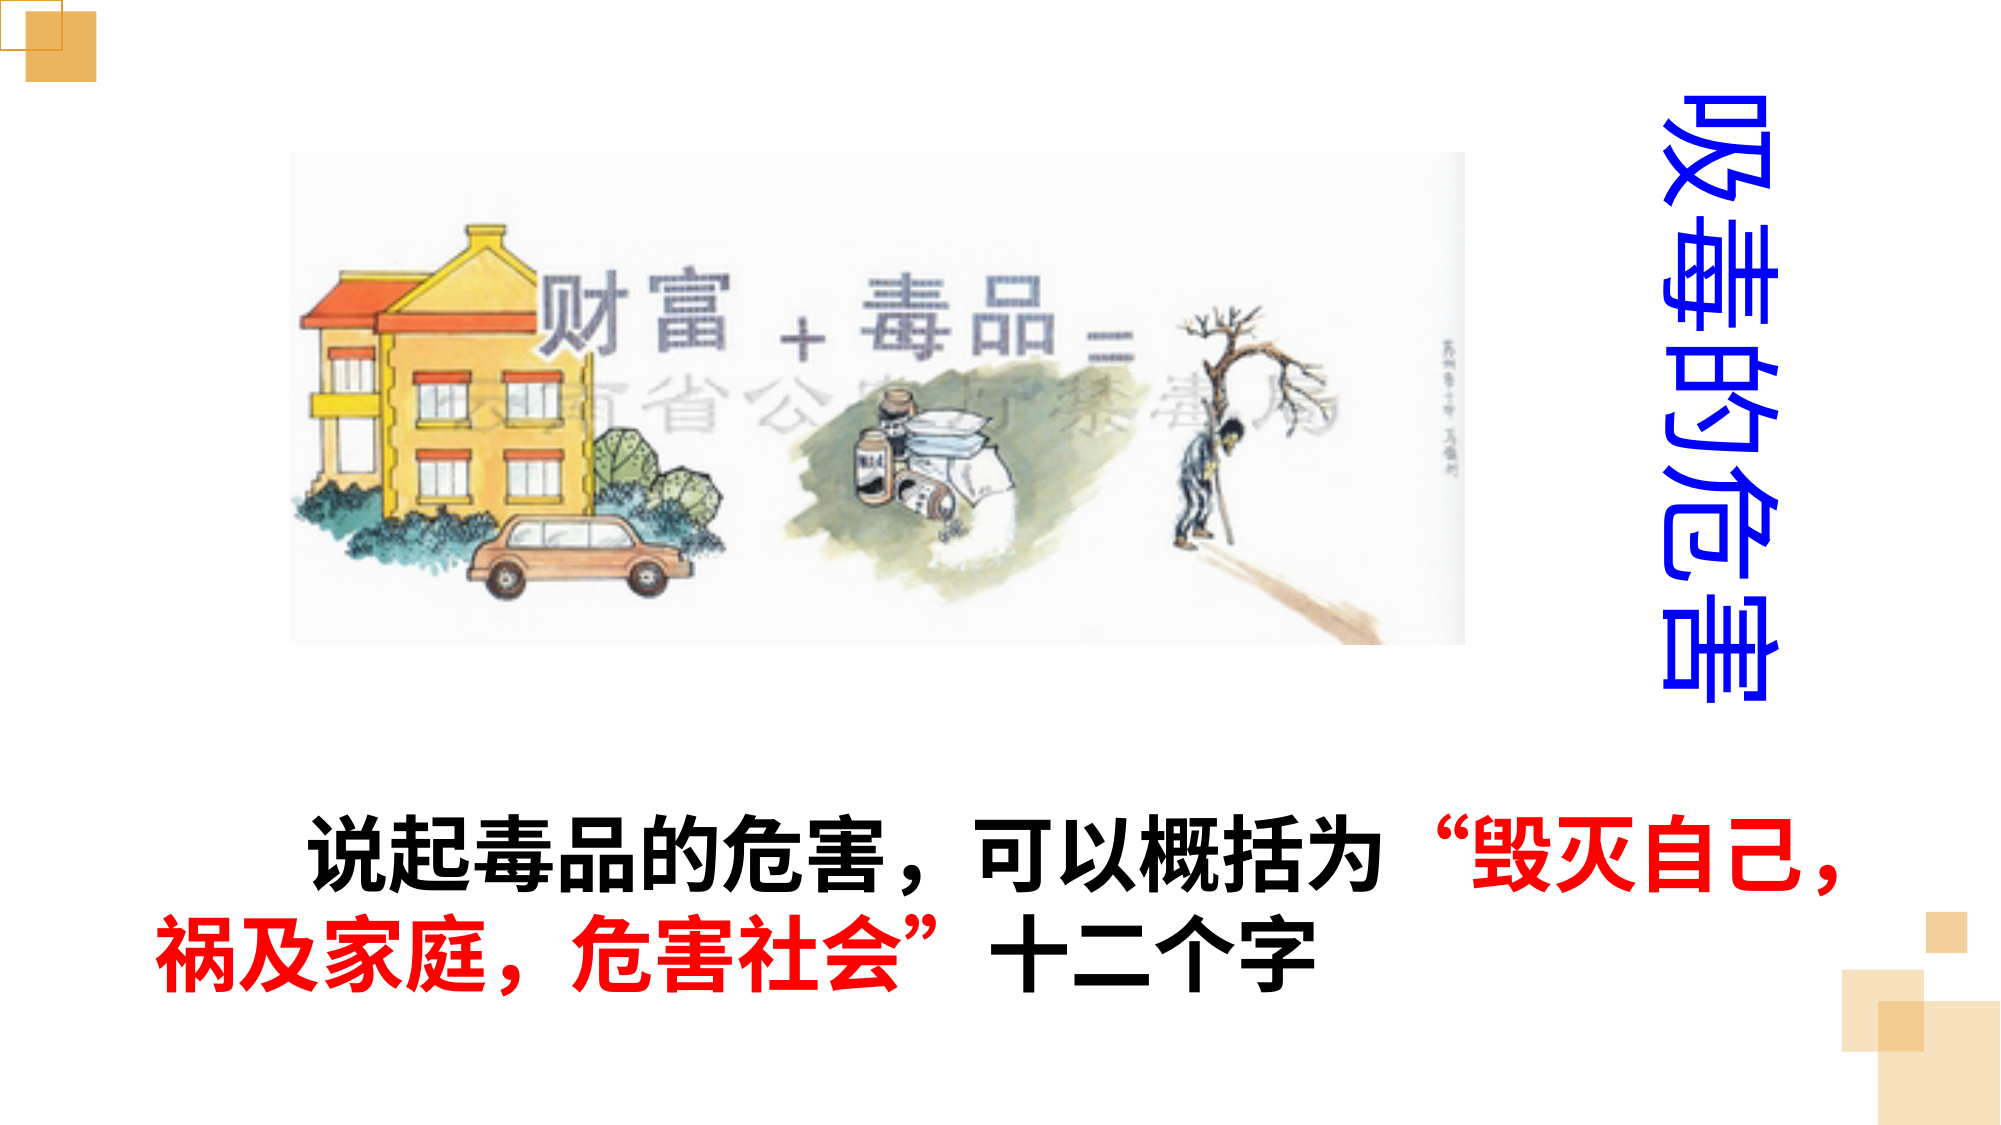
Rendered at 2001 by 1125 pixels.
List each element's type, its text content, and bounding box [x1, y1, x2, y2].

list 说起毒品的危害，可以概括为“毁灭自己，祸及家庭，危害社会”十二个字 [139, 795, 1861, 1033]
picture [289, 152, 1465, 645]
text_box 吸毒的危害 [1624, 49, 1806, 748]
